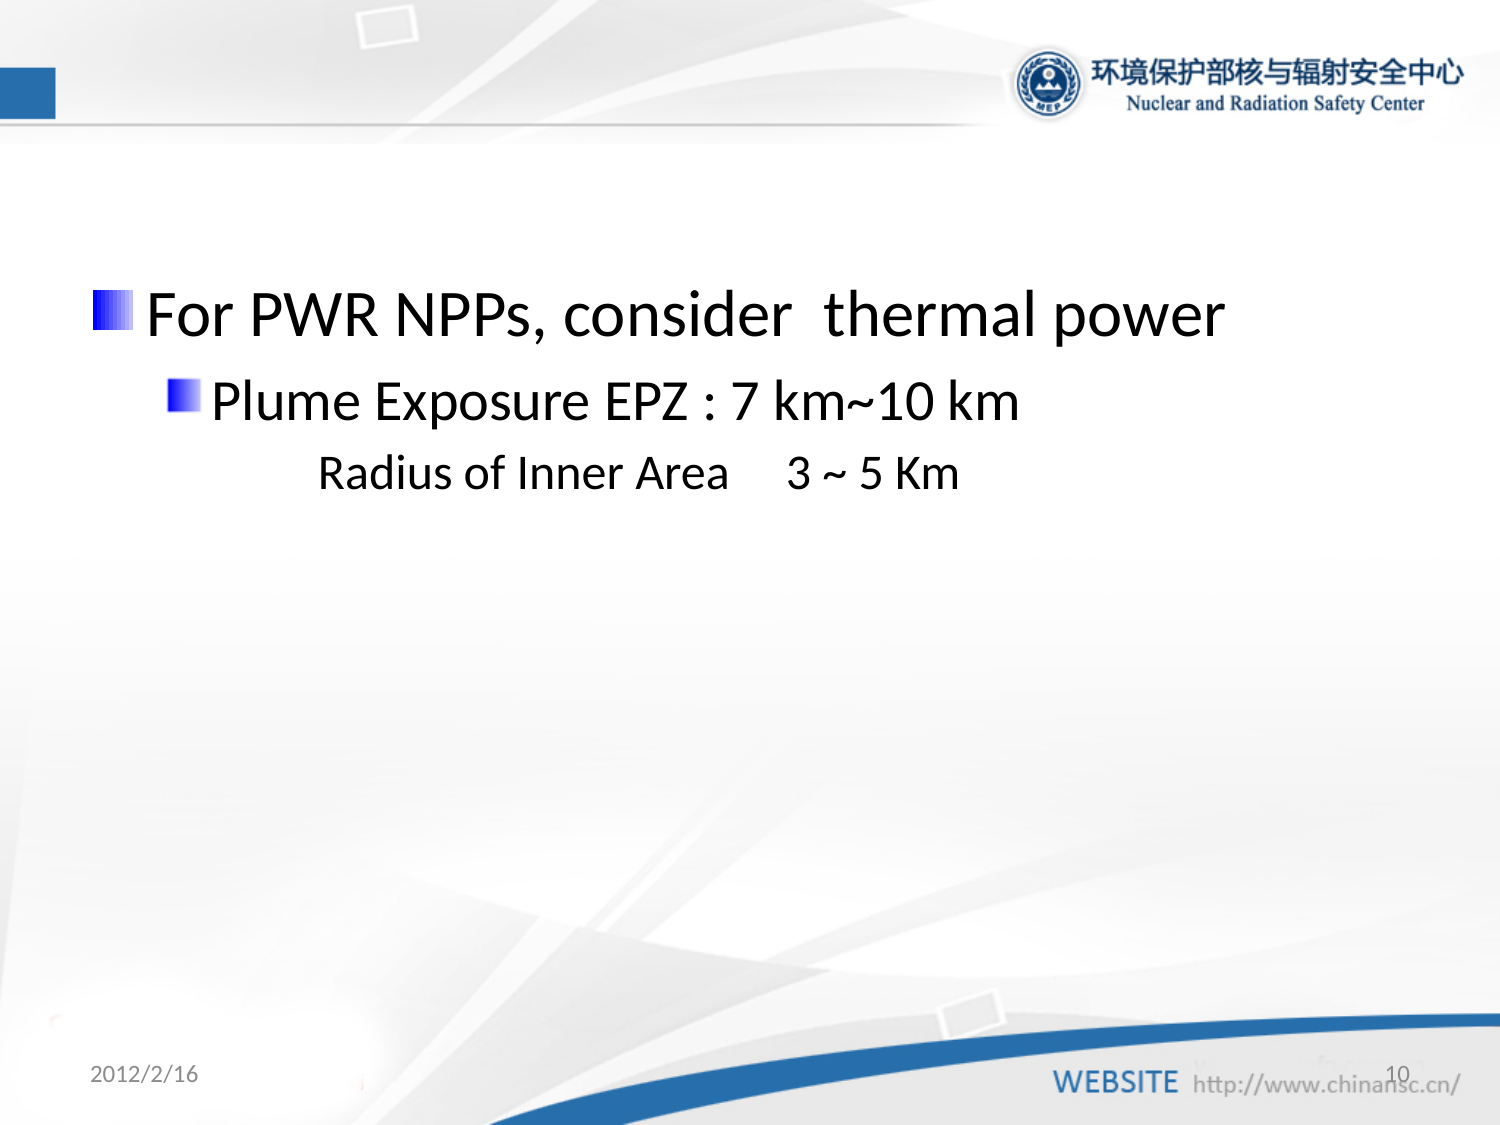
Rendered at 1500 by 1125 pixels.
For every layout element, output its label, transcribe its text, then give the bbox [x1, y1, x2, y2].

list For PWR NPPs, consider thermal power Plume Exposure EPZ : 7 km~10 km Radius of Inner Area 3 ~ 5 Km [74, 262, 1426, 1006]
slide_number 10 [1074, 1042, 1425, 1103]
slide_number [75, 1042, 425, 1103]
title [74, 44, 1426, 233]
picture [0, 0, 1500, 1125]
